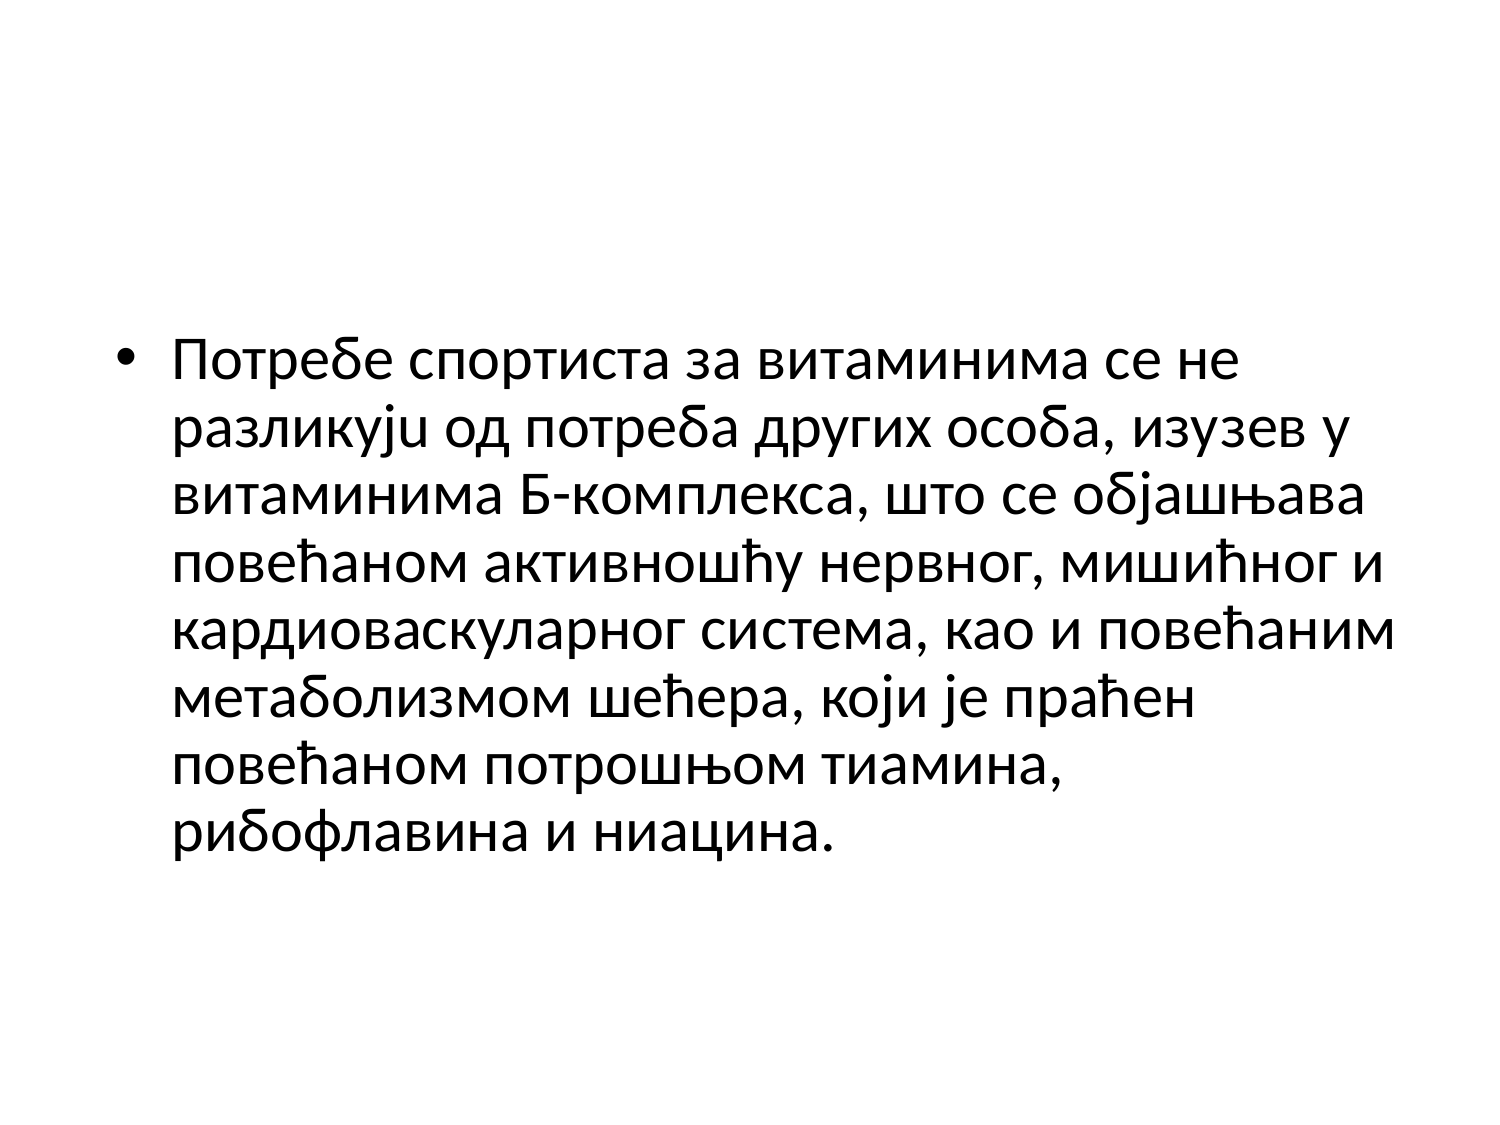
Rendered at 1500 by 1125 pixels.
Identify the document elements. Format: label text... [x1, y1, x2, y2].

list Потребe спортиста за витаминима се не разликујu од потреба других осoба, изузев у витаминима Б-комплекса, што се објашњавa повећаном активношћу нервног, мишићног и кардиоваскуларног система, као и повећаним метаболизмом шећeра, који је праћен повећаном потрошњом тиамина, рибофлавина и ниацина. [100, 208, 1451, 984]
